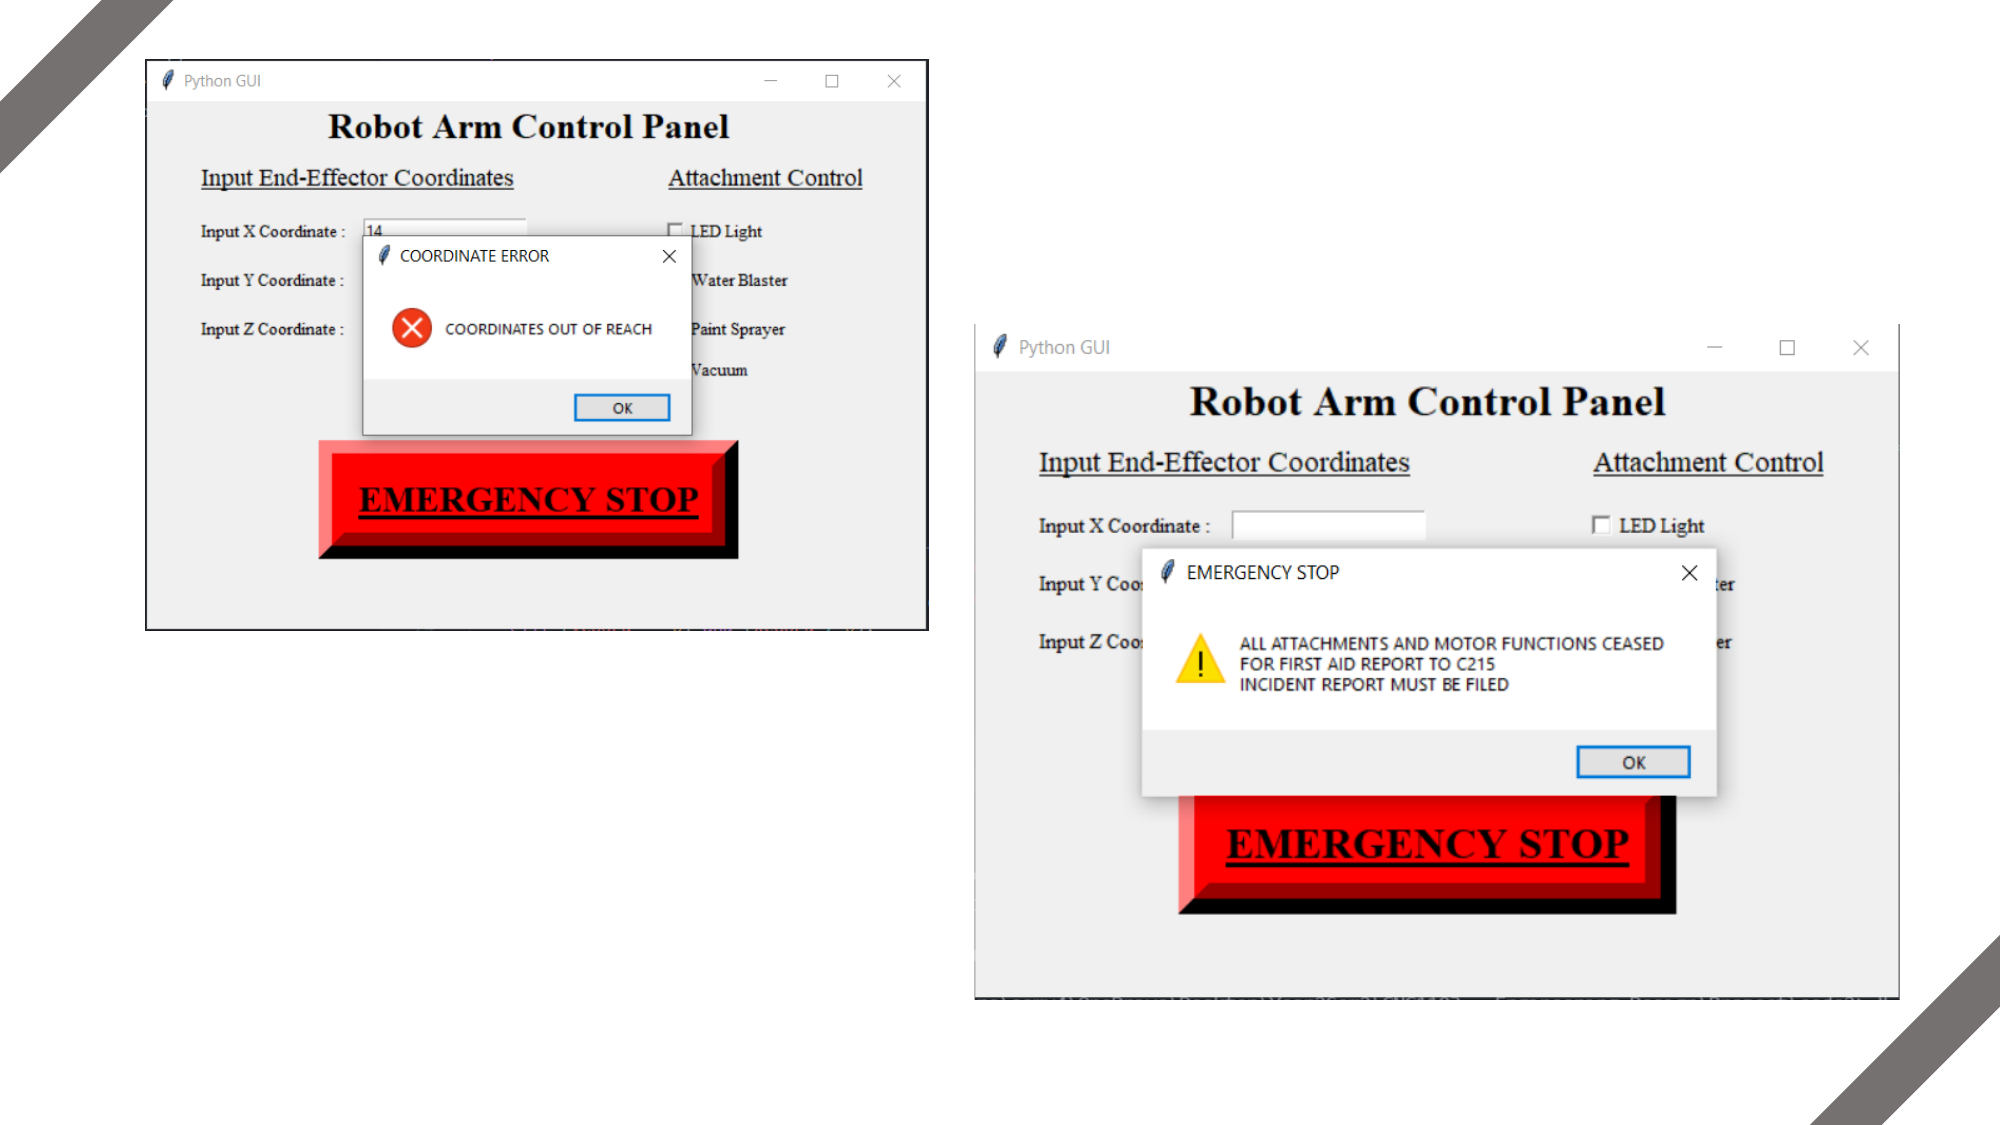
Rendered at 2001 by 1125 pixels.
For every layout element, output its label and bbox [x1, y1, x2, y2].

picture [974, 324, 1900, 1000]
text_box [1808, 933, 2000, 1125]
picture [145, 59, 929, 631]
text_box [0, 0, 175, 175]
